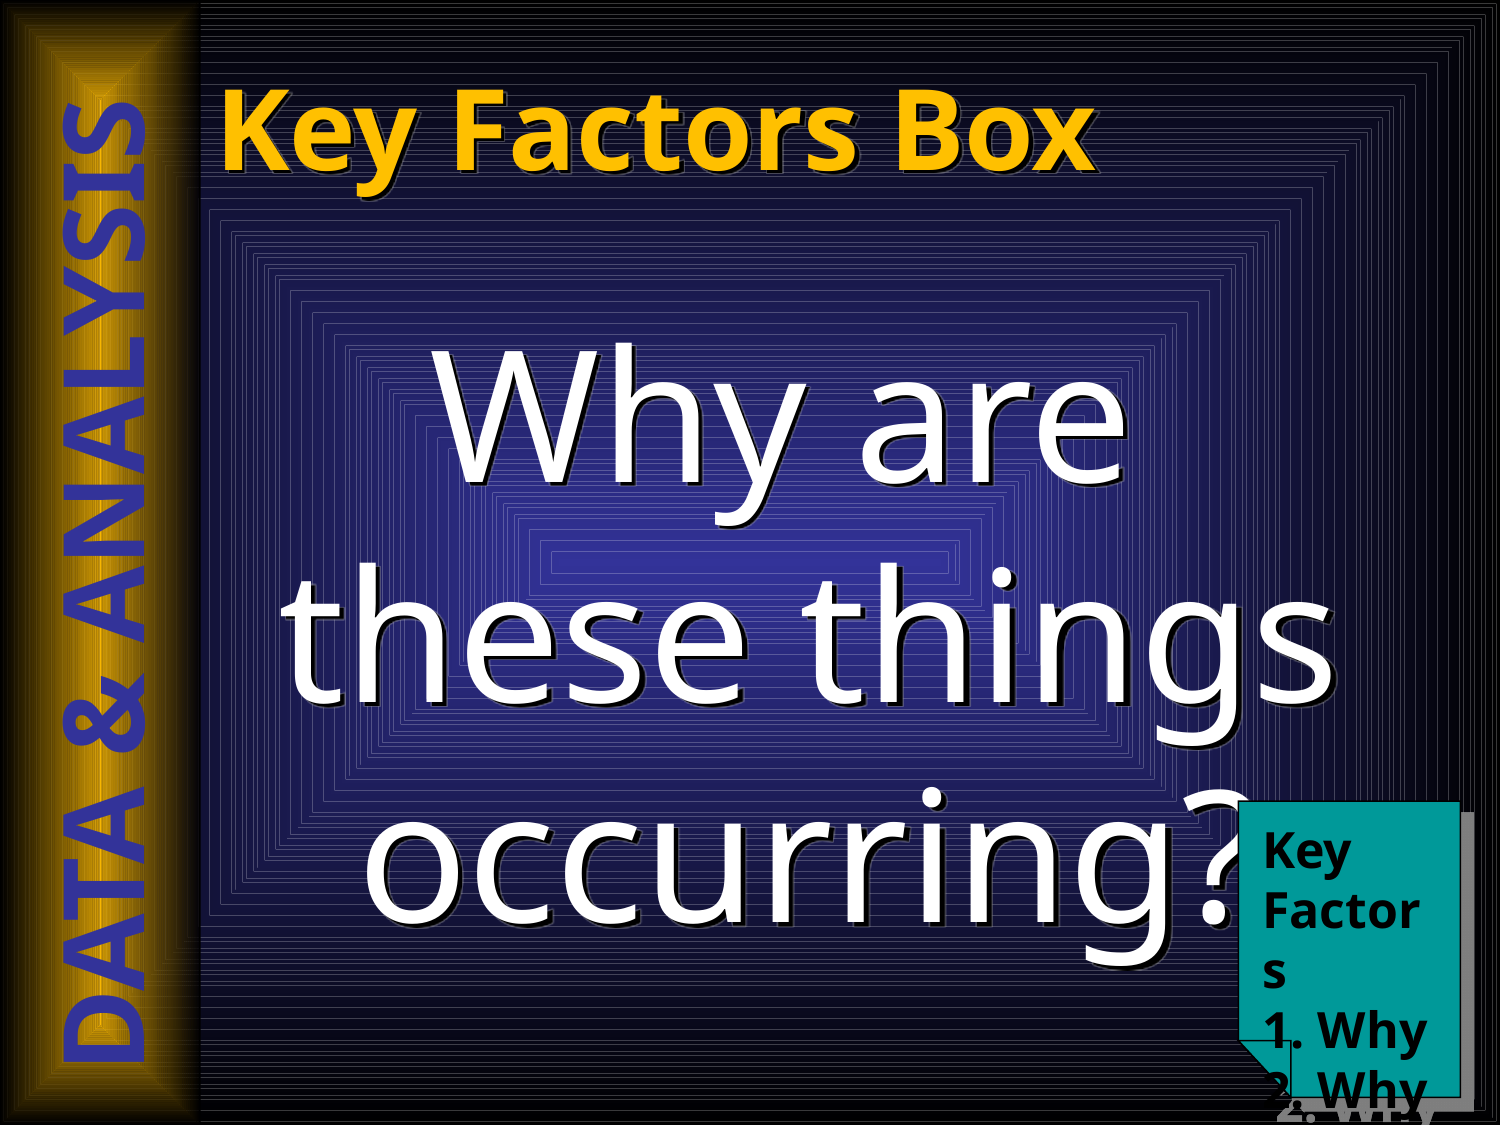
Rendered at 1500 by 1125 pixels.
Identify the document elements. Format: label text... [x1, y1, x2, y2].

text_box Key Factors 1. Why 2. Why [1238, 801, 1461, 1098]
text_box DATA & ANALYSIS [24, 0, 175, 1088]
list Key Factors Box Why are these things occurring? [199, 49, 1363, 926]
